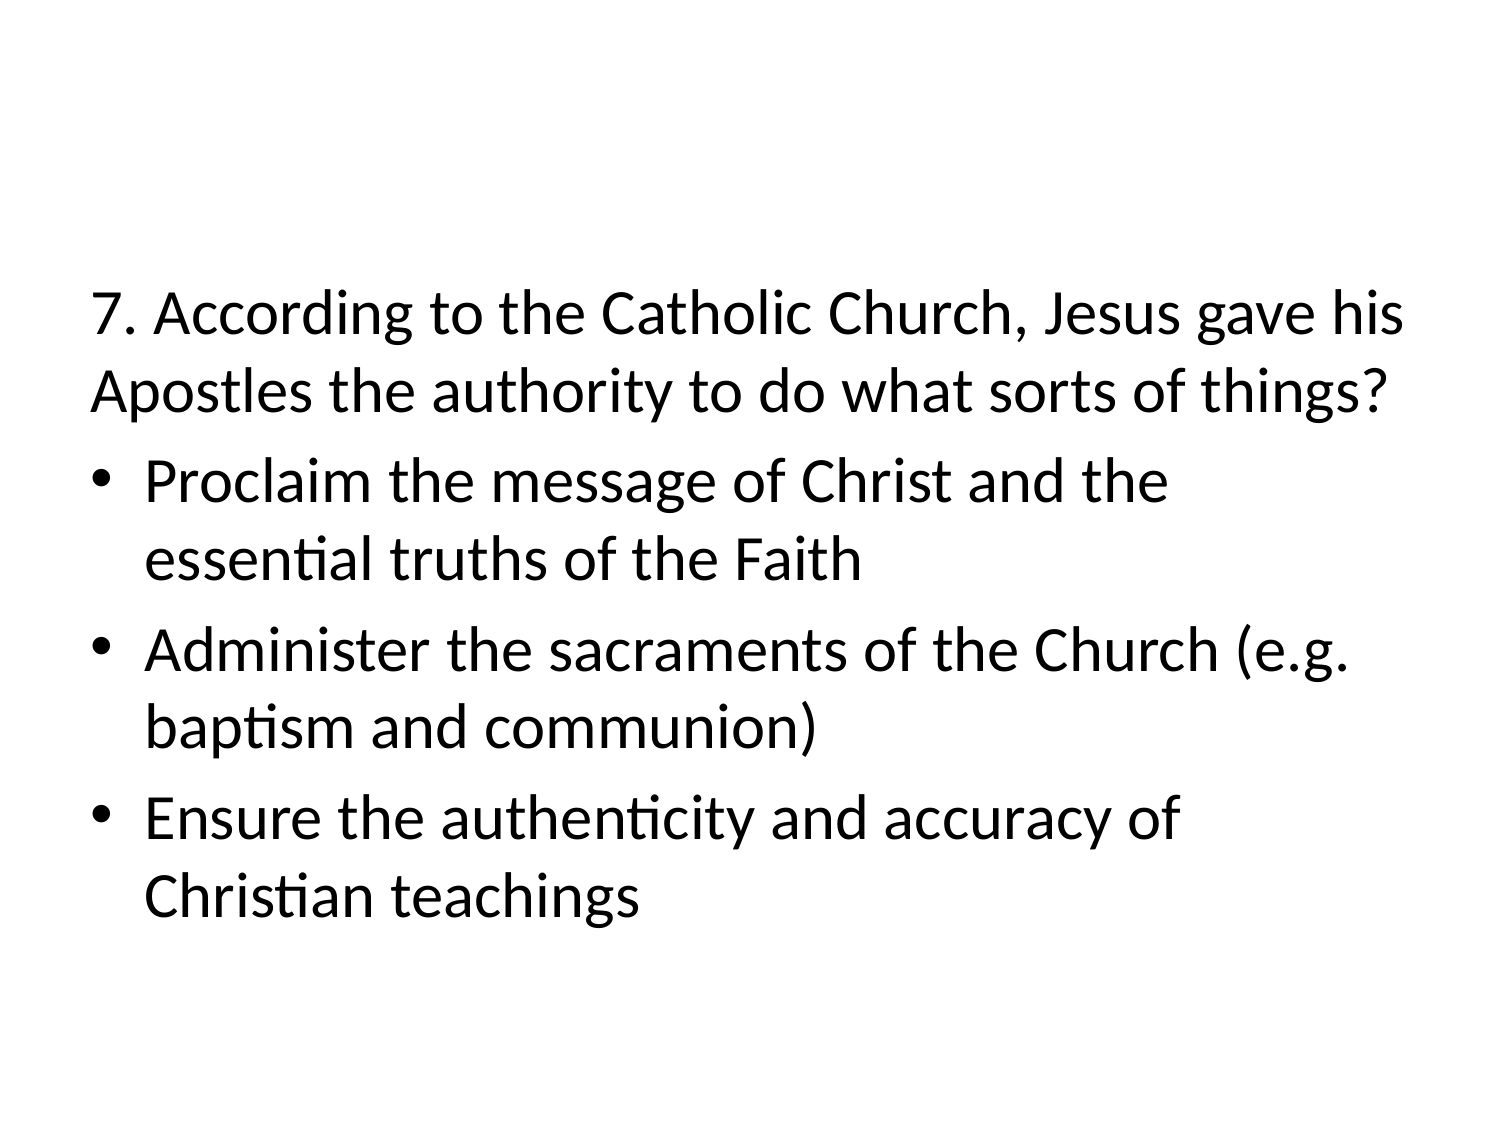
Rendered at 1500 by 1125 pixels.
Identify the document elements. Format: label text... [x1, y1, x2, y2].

list 7. According to the Catholic Church, Jesus gave his Apostles the authority to do what sorts of things? Proclaim the message of Christ and the essential truths of the Faith Administer the sacraments of the Church (e.g. baptism and communion) Ensure the authenticity and accuracy of Christian teachings [75, 262, 1425, 1005]
